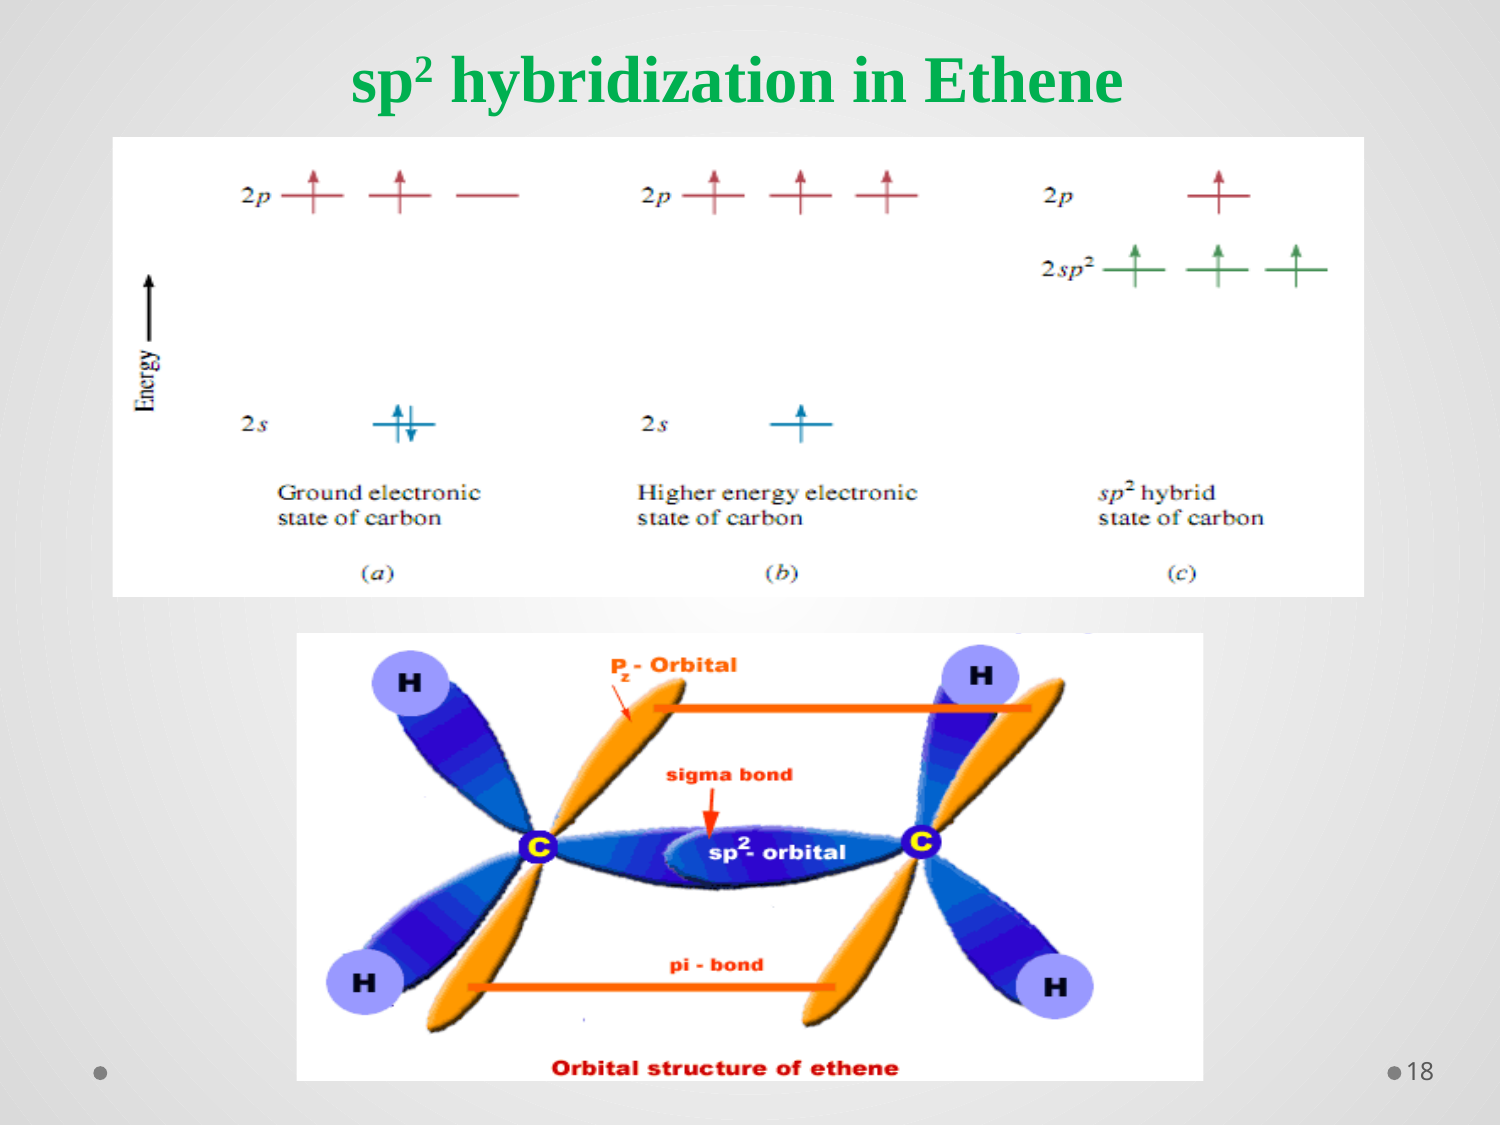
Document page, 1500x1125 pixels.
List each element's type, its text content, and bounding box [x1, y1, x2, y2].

picture [296, 633, 1204, 1081]
slide_number 18 [1401, 1042, 1494, 1103]
text_box sp2 hybridization in Ethene [112, 3, 1388, 167]
picture [112, 136, 1365, 597]
